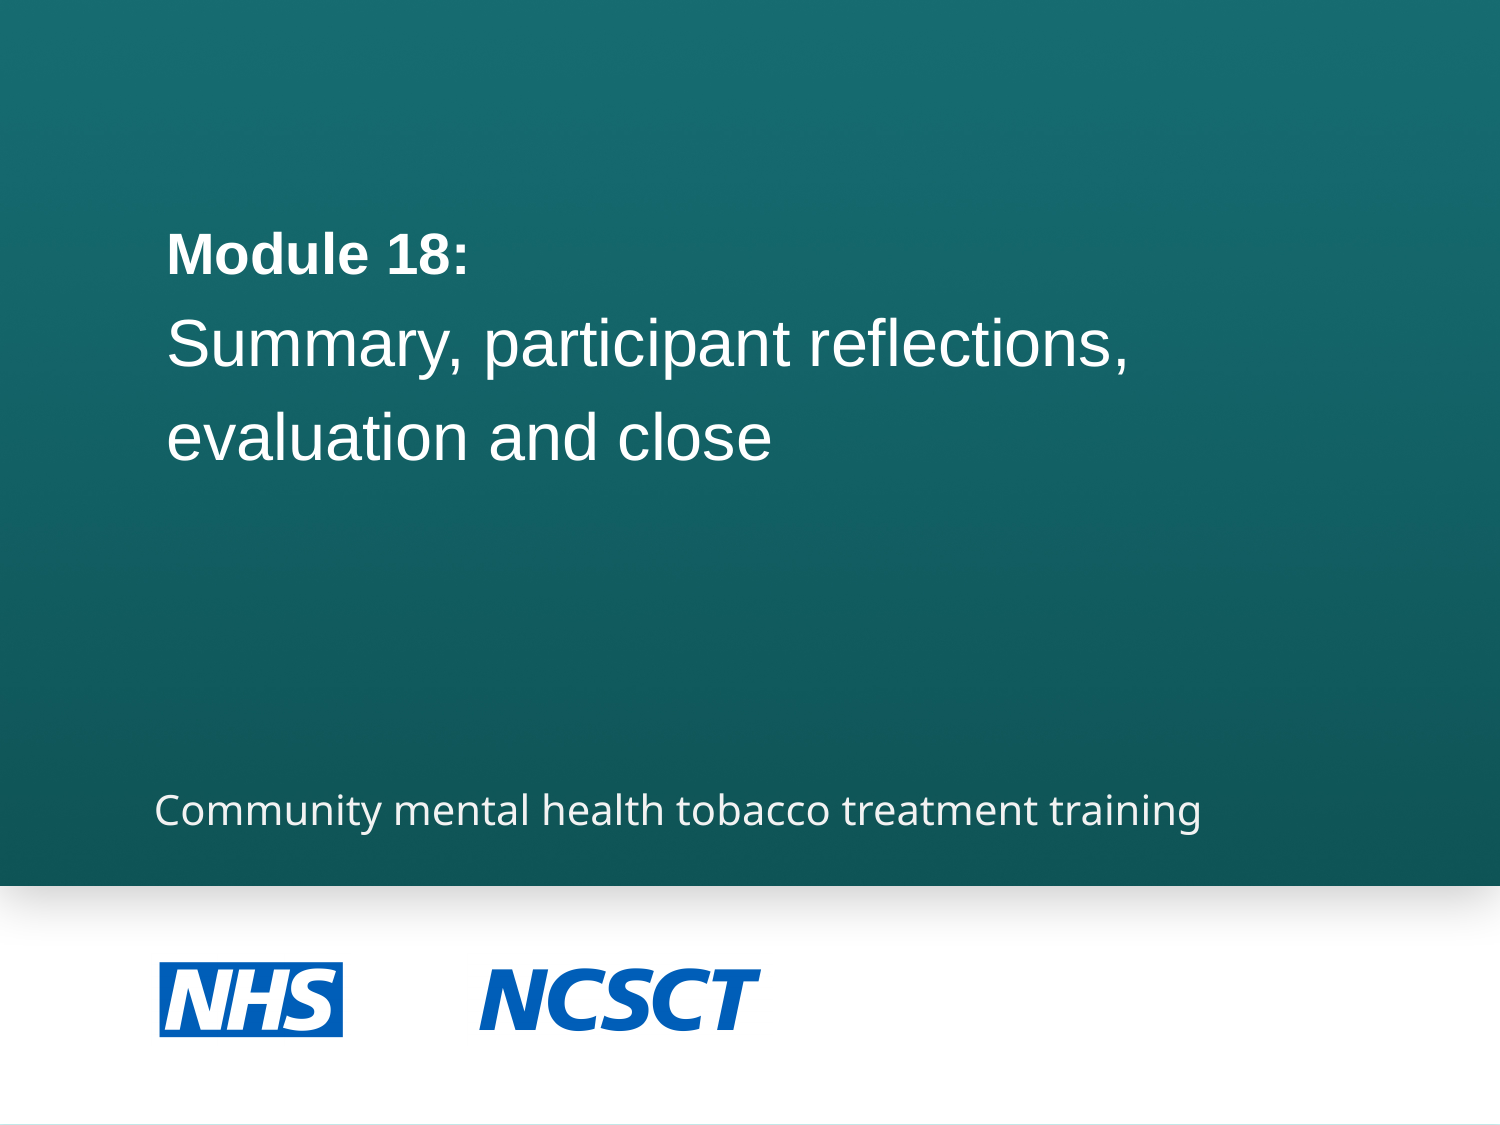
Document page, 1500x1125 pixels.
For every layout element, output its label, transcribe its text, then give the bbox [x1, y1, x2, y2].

picture [0, 0, 1500, 886]
subtitle Module 18: Summary, participant reflections, evaluation and close [151, 184, 1334, 563]
list Community mental health tobacco treatment training [138, 688, 1408, 893]
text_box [151, 953, 774, 1046]
